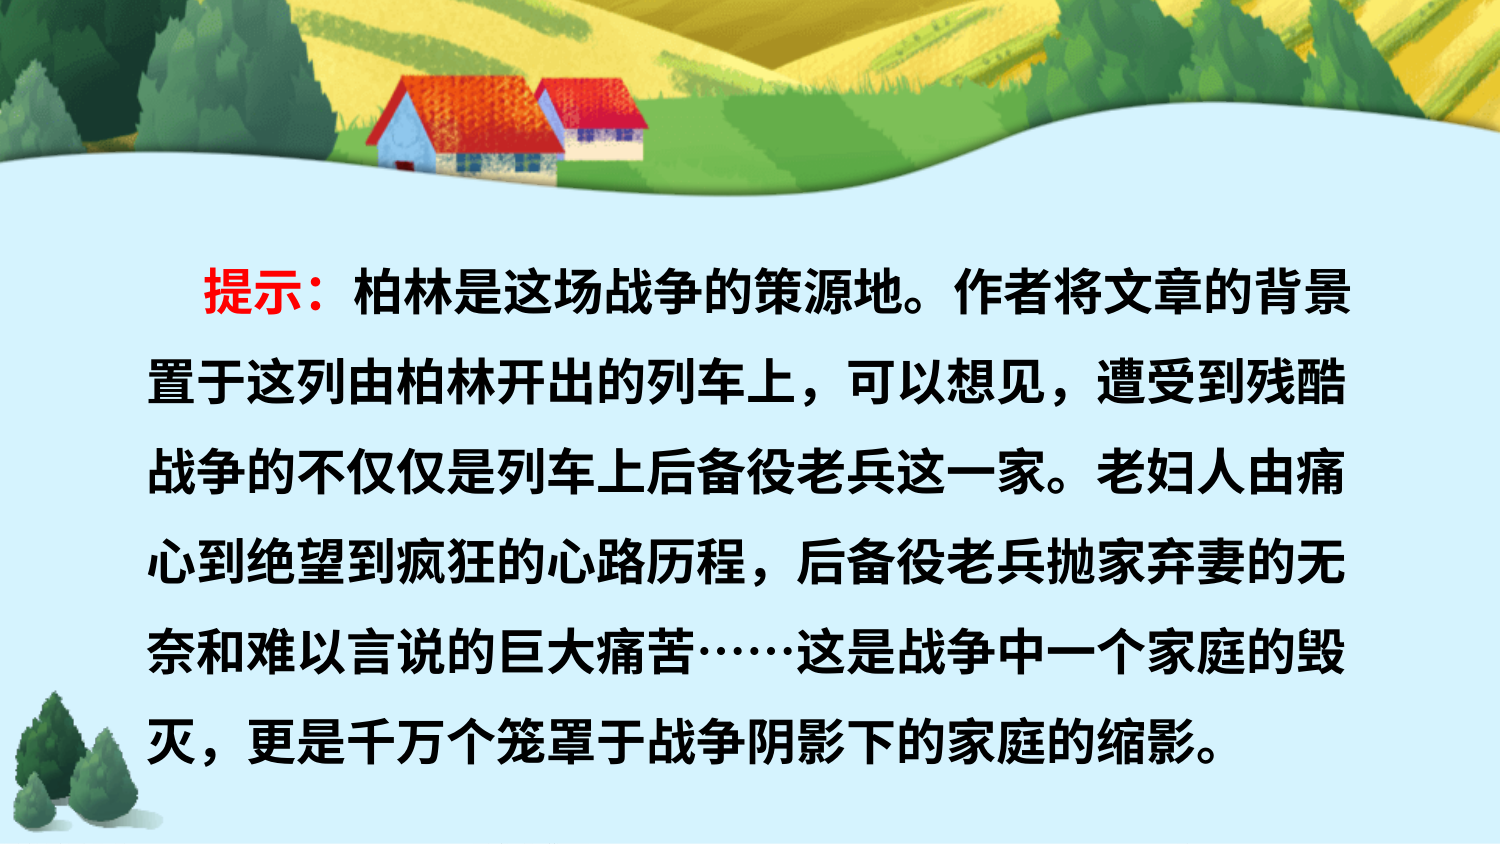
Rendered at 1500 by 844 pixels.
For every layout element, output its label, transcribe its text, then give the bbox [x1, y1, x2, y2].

text_box 提示：柏林是这场战争的策源地。作者将文章的背景置于这列由柏林开出的列车上，可以想见，遭受到残酷战争的不仅仅是列车上后备役老兵这一家。老妇人由痛心到绝望到疯狂的心路历程，后备役老兵抛家弃妻的无奈和难以言说的巨大痛苦……这是战争中一个家庭的毁灭，更是千万个笼罩于战争阴影下的家庭的缩影。 [131, 222, 1404, 778]
picture [0, 0, 1500, 436]
picture [0, 664, 179, 844]
